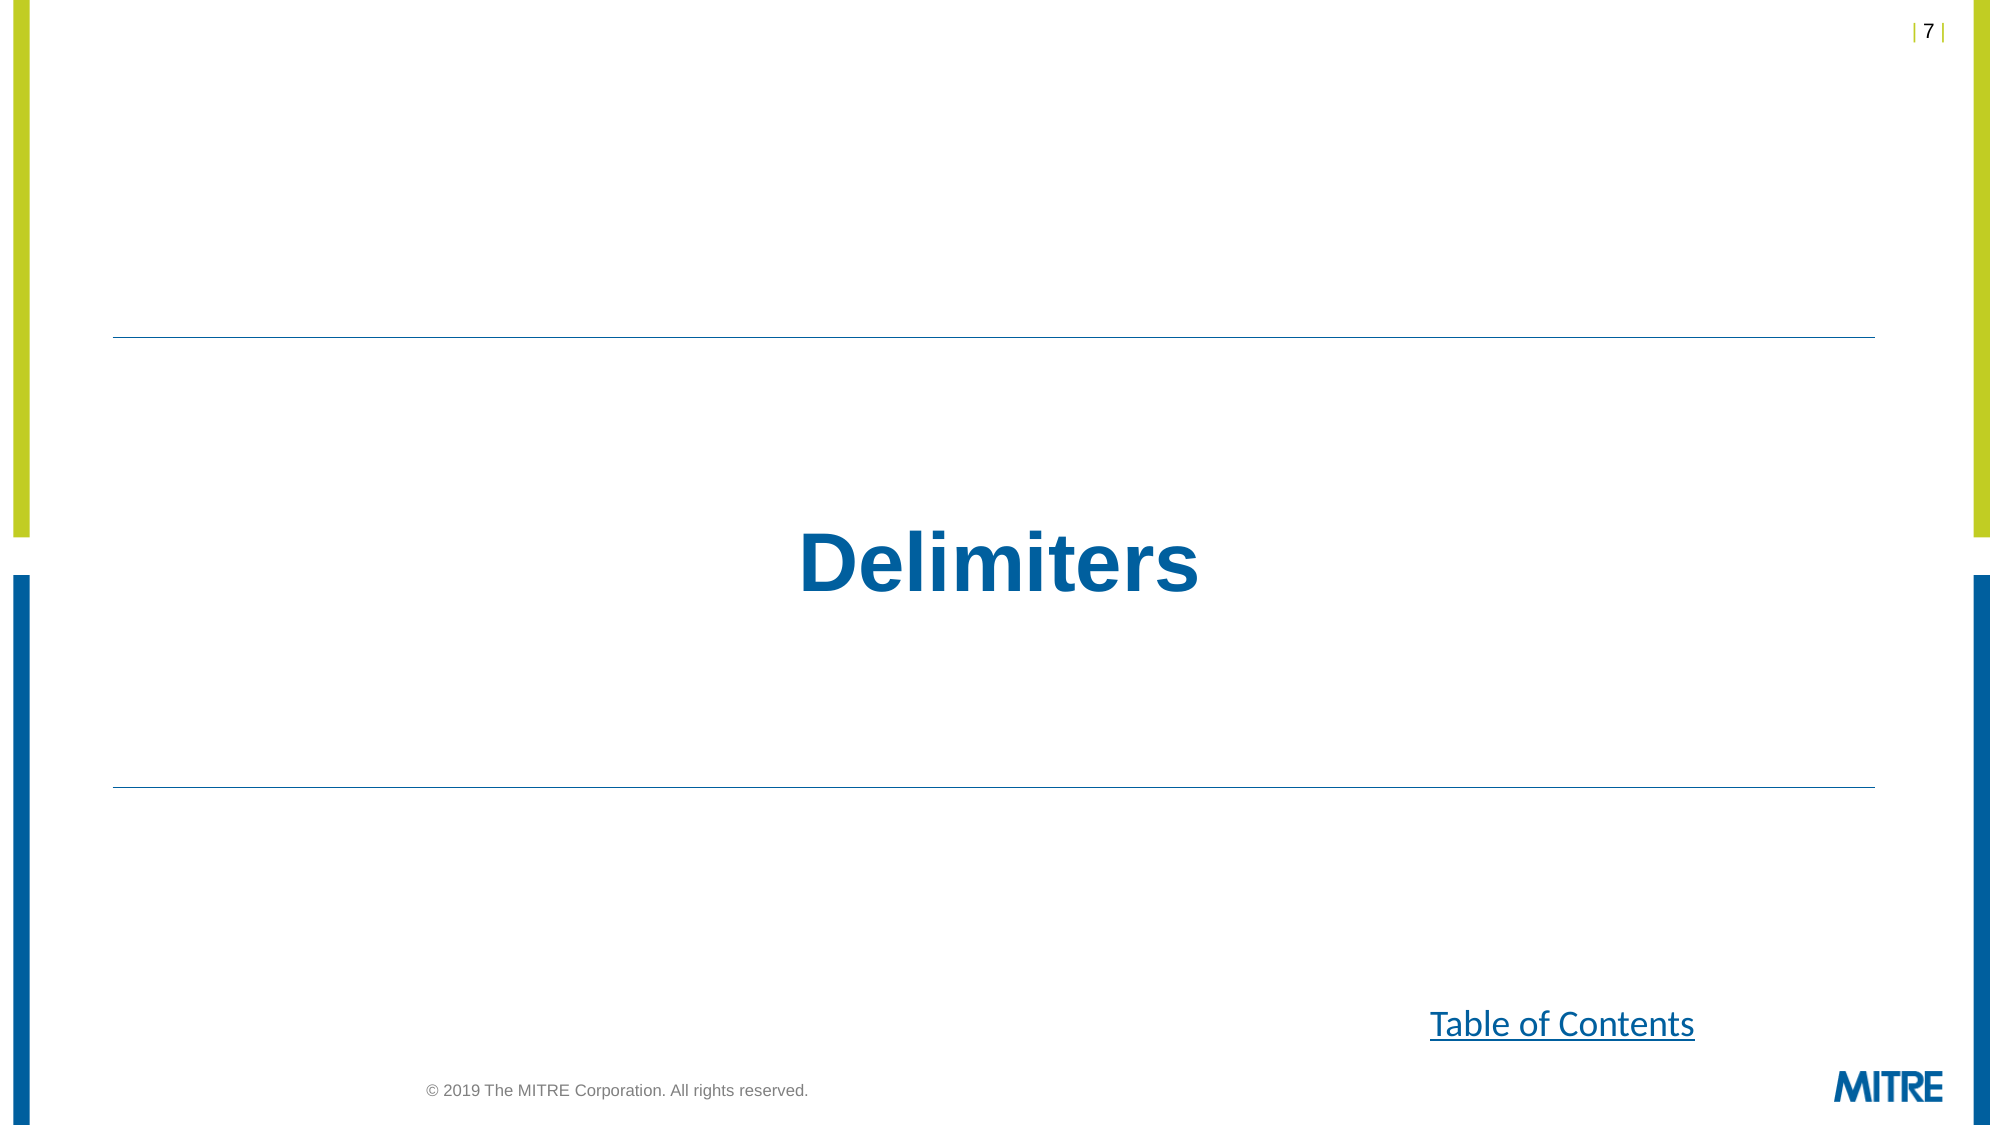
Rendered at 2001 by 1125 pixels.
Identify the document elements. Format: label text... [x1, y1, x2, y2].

text_box Table of Contents [1415, 991, 1711, 1052]
footer © 2019 The MITRE Corporation. All rights reserved. [0, 1069, 1237, 1110]
title Delimiters [112, 413, 1888, 710]
picture [1834, 1068, 1945, 1109]
